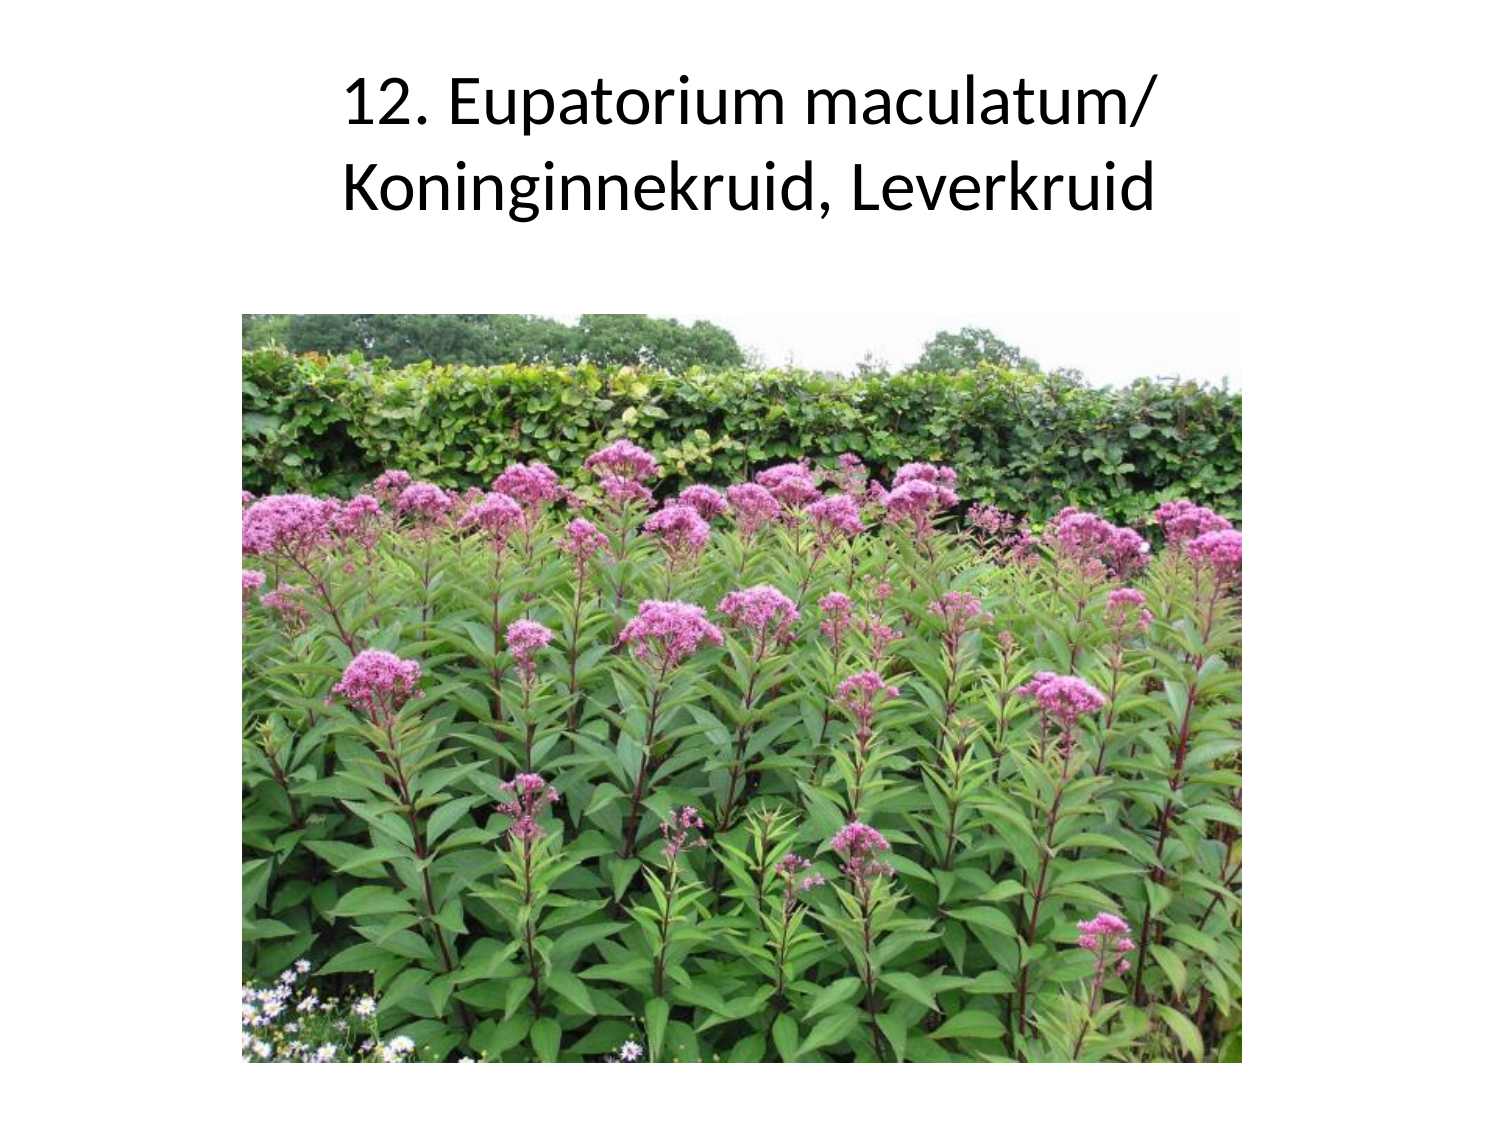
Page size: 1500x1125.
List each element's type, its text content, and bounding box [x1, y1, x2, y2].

picture [241, 314, 1243, 1064]
title 12. Eupatorium maculatum/ Koninginnekruid, Leverkruid [75, 45, 1425, 233]
